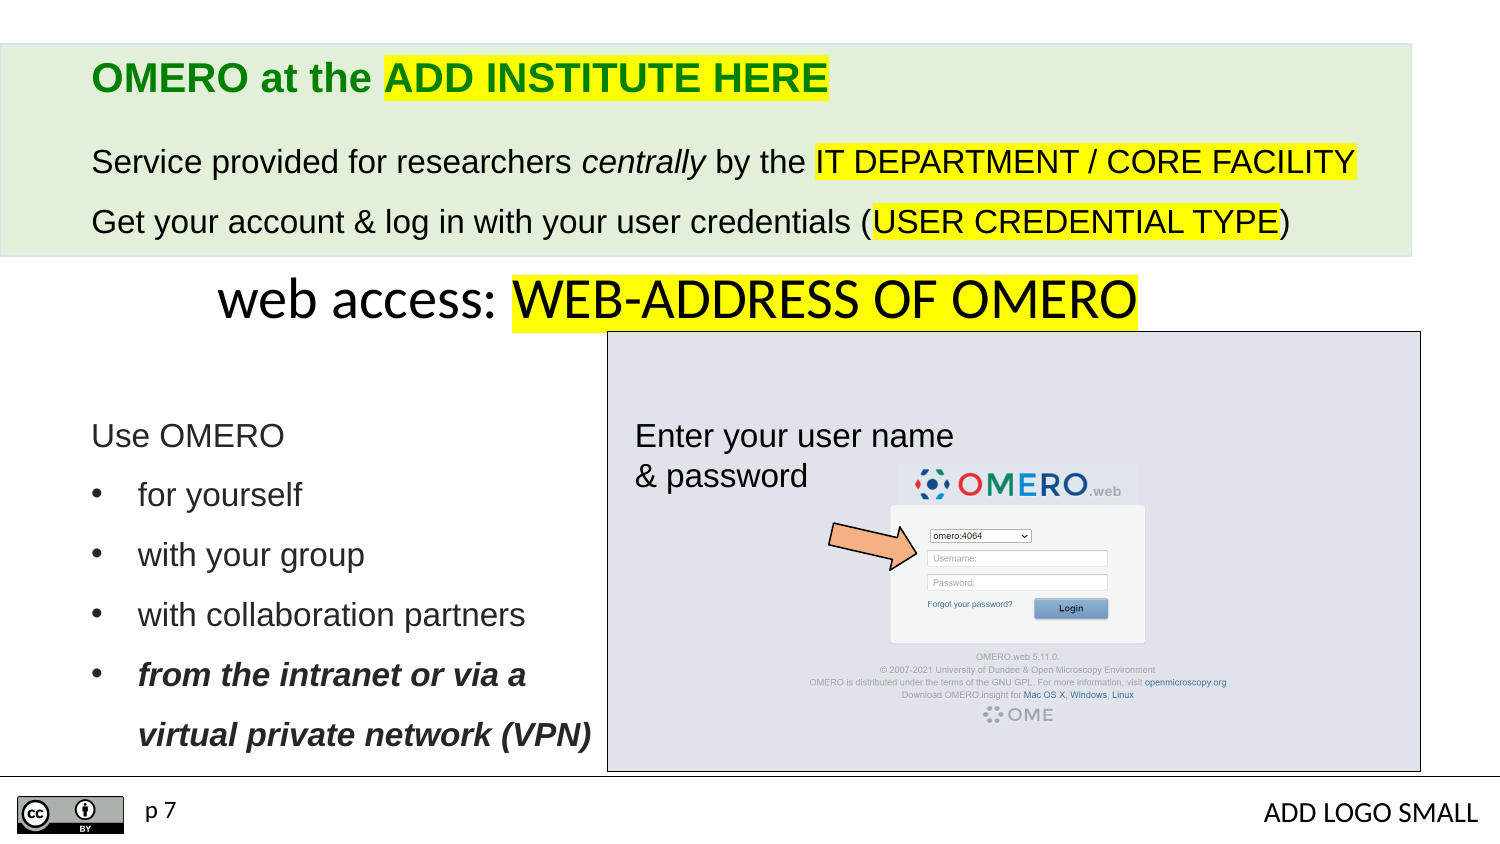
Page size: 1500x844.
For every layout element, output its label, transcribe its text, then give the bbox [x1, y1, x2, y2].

text_box Service provided for researchers centrally by the IT DEPARTMENT / CORE FACILITY Get your account & log in with your user credentials (USER CREDENTIAL TYPE) [76, 112, 1404, 248]
text_box OMERO at the ADD INSTITUTE HERE [76, 43, 1447, 93]
text_box web access: WEB-ADDRESS OF OMERO WEB [194, 252, 1161, 408]
picture [17, 796, 124, 834]
text_box [0, 43, 1412, 257]
text_box Use OMERO for yourself with your group with collaboration partners from the intranet or via a virtual private network (VPN) [76, 386, 607, 761]
picture [607, 331, 1421, 772]
